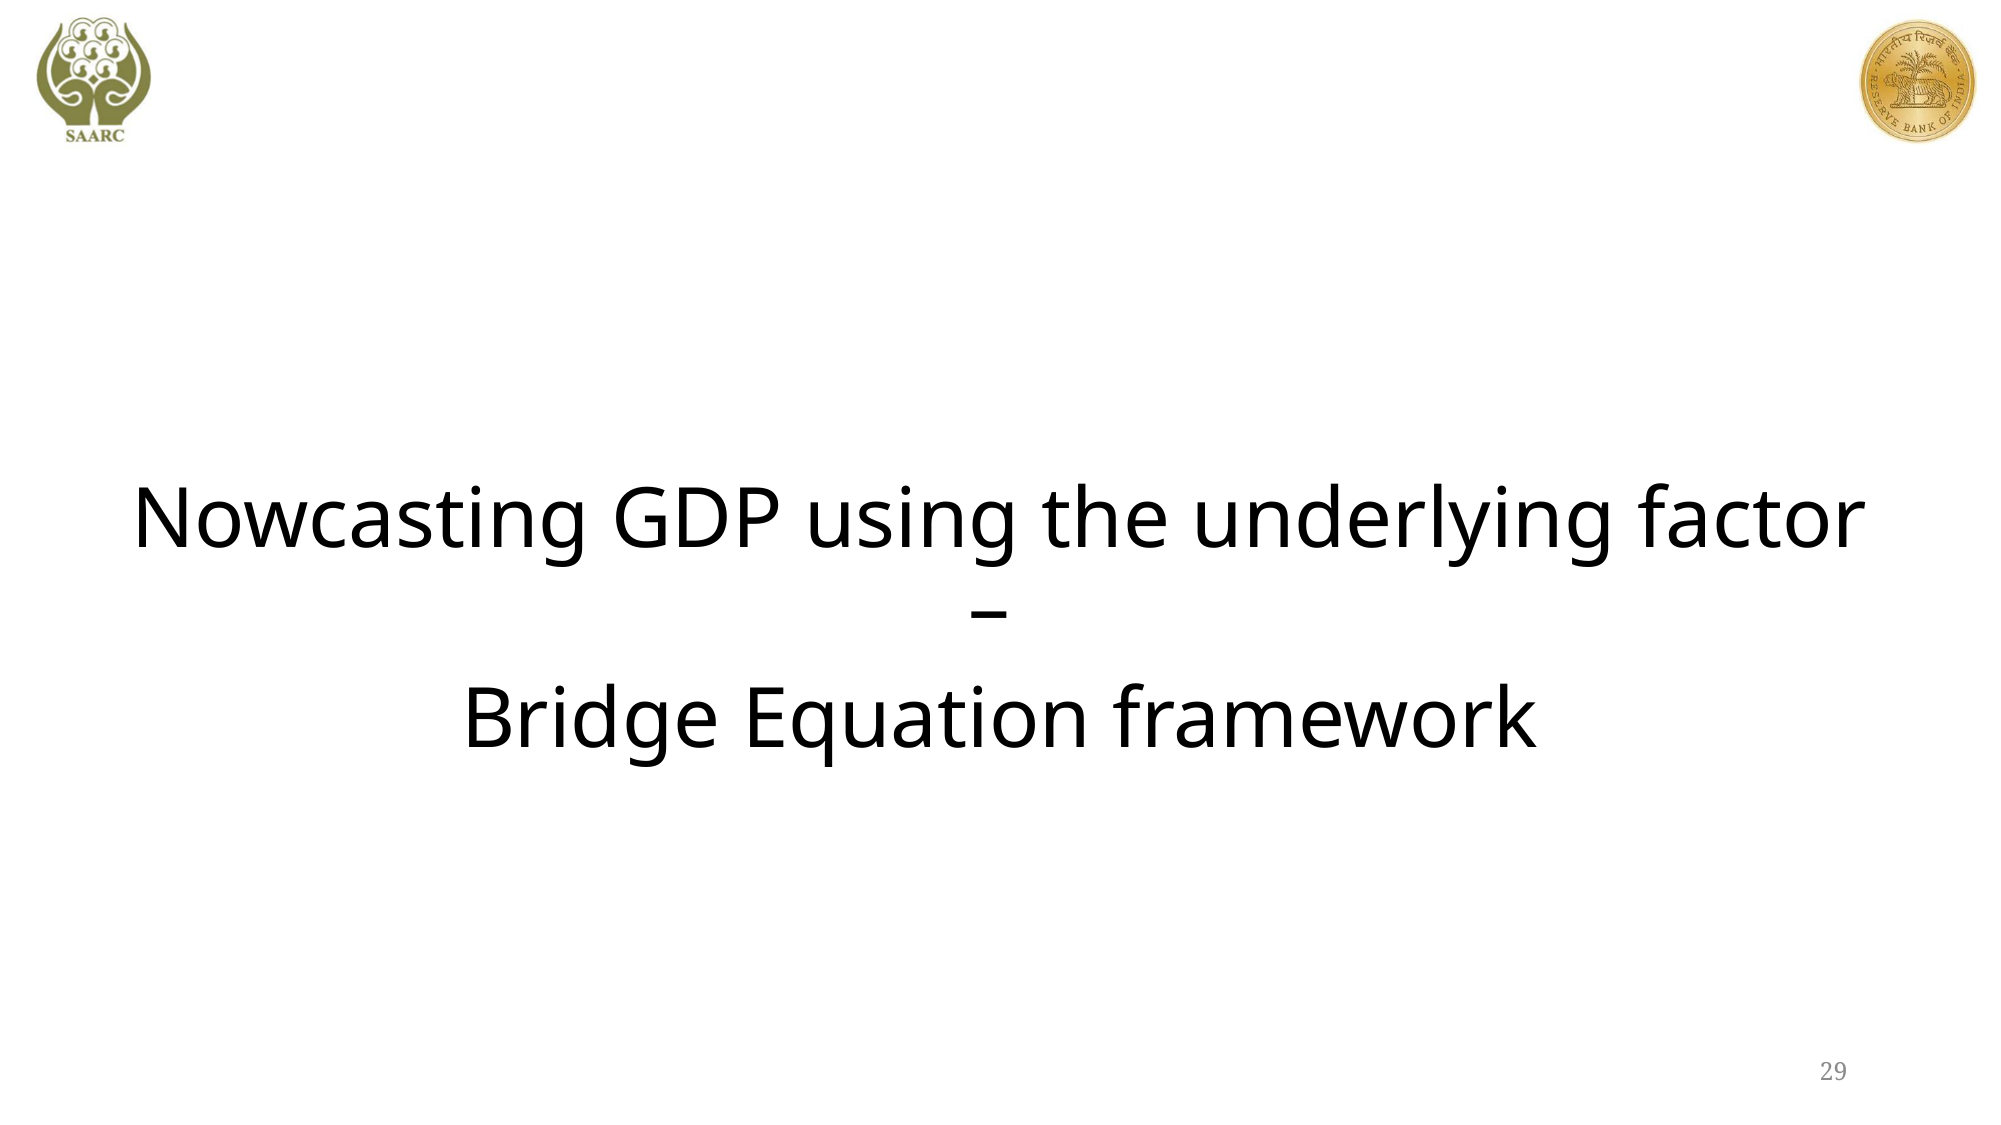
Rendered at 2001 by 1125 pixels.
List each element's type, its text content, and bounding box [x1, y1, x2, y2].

text_box Nowcasting GDP using the underlying factor – Bridge Equation framework [93, 467, 1907, 928]
slide_number 29 [1412, 1042, 1863, 1103]
picture [26, 13, 160, 149]
picture [1832, 13, 1997, 145]
